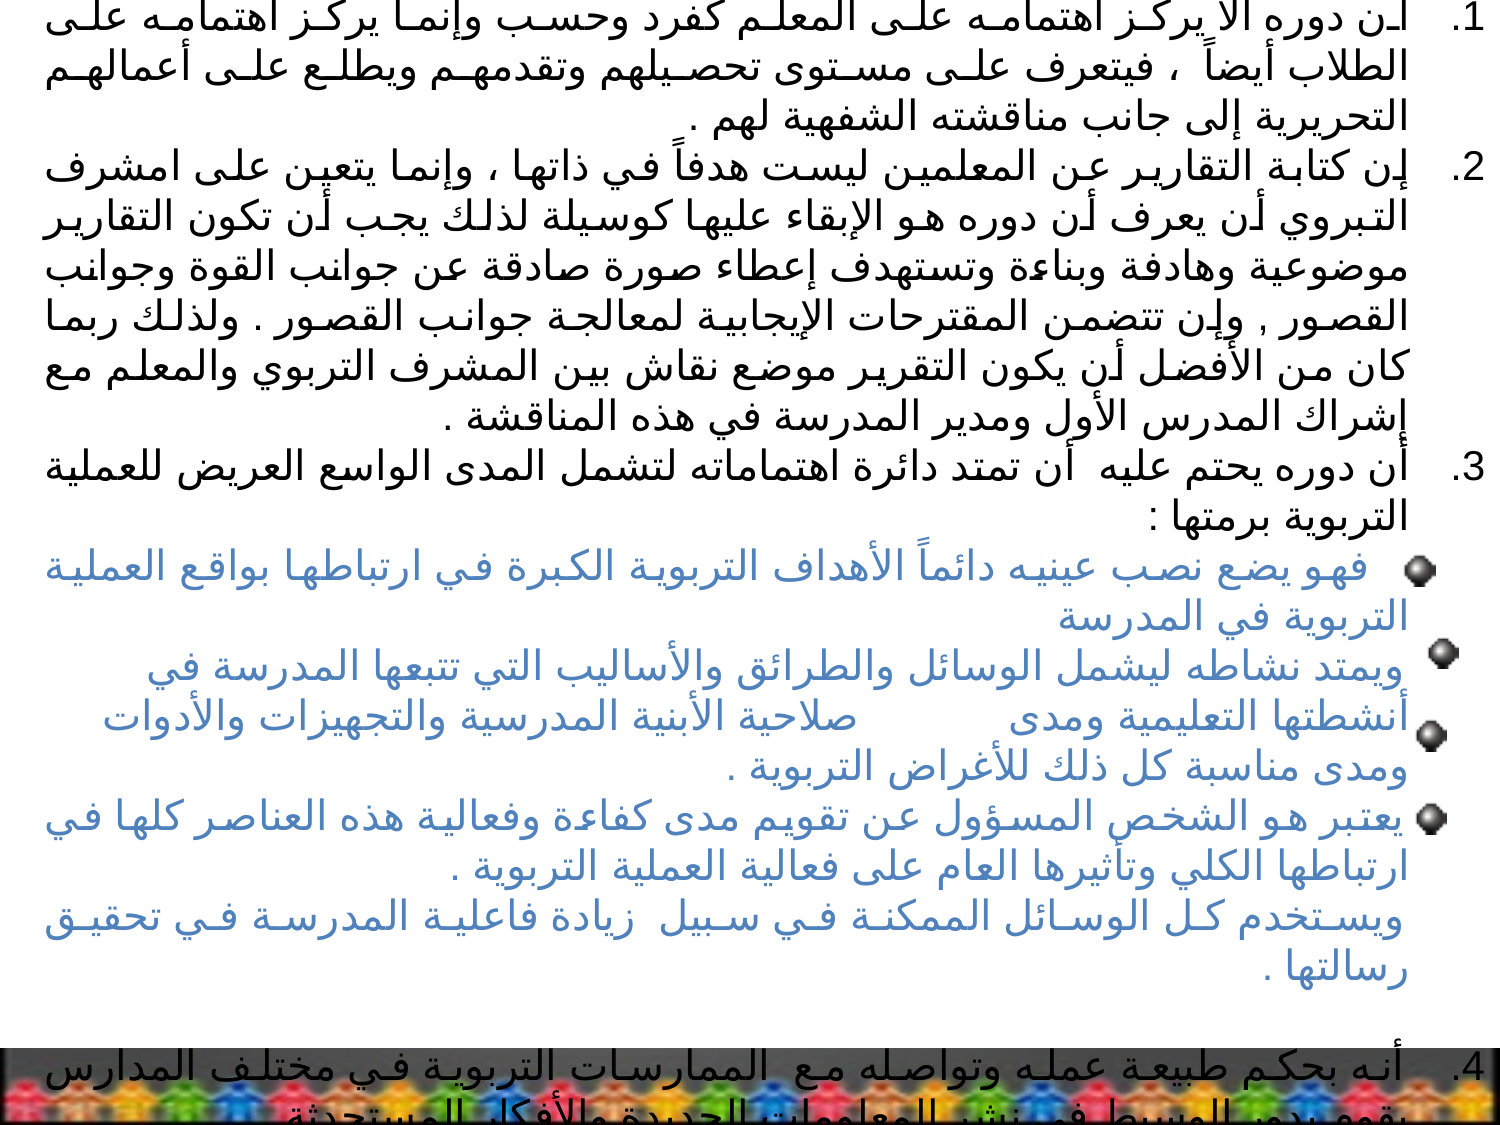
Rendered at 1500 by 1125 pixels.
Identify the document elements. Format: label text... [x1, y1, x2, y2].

text_box وفي ضوء ما سبق أيضاً يمكن تلخيص أدوار المشرف التربوي على النحو التالي : أن دوره ألا يركز اهتمامه على المعلم كفرد وحسب وإنما يركز اهتمامه على الطلاب أيضاً ، فيتعرف على مستوى تحصيلهم وتقدمهم ويطلع على أعمالهم التحريرية إلى جانب مناقشته الشفهية لهم . إن كتابة التقارير عن المعلمين ليست هدفاً في ذاتها ، وإنما يتعين على امشرف التبروي أن يعرف أن دوره هو الإبقاء عليها كوسيلة لذلك يجب أن تكون التقارير موضوعية وهادفة وبناءة وتستهدف إعطاء صورة صادقة عن جوانب القوة وجوانب القصور , وإن تتضمن المقترحات الإيجابية لمعالجة جوانب القصور . ولذلك ربما كان من الأفضل أن يكون التقرير موضع نقاش بين المشرف التربوي والمعلم مع إشراك المدرس الأول ومدير المدرسة في هذه المناقشة . أن دوره يحتم عليه أن تمتد دائرة اهتماماته لتشمل المدى الواسع العريض للعملية التربوية برمتها : فهو يضع نصب عينيه دائماً الأهداف التربوية الكبرة في ارتباطها بواقع العملية التربوية في المدرسة ويمتد نشاطه ليشمل الوسائل والطرائق والأساليب التي تتبعها المدرسة في أنشطتها التعليمية ومدى صلاحية الأبنية المدرسية والتجهيزات والأدوات ومدى مناسبة كل ذلك للأغراض التربوية . يعتبر هو الشخص المسؤول عن تقويم مدى كفاءة وفعالية هذه العناصر كلها في ارتباطها الكلي وتأثيرها العام على فعالية العملية التربوية . ويستخدم كل الوسائل الممكنة في سبيل زيادة فاعلية المدرسة في تحقيق رسالتها . 4. أنه بحكم طبيعة عمله وتواصله مع الممارسات التربوية في مختلف المدارس يقوم بدور الوسيط في نشر المعلومات الجديدة والأفكار المستحدثة . [29, 0, 1500, 1047]
picture [0, 1048, 1500, 1125]
picture [1399, 550, 1436, 587]
picture [1411, 798, 1448, 835]
picture [1422, 633, 1459, 669]
picture [1411, 715, 1448, 752]
